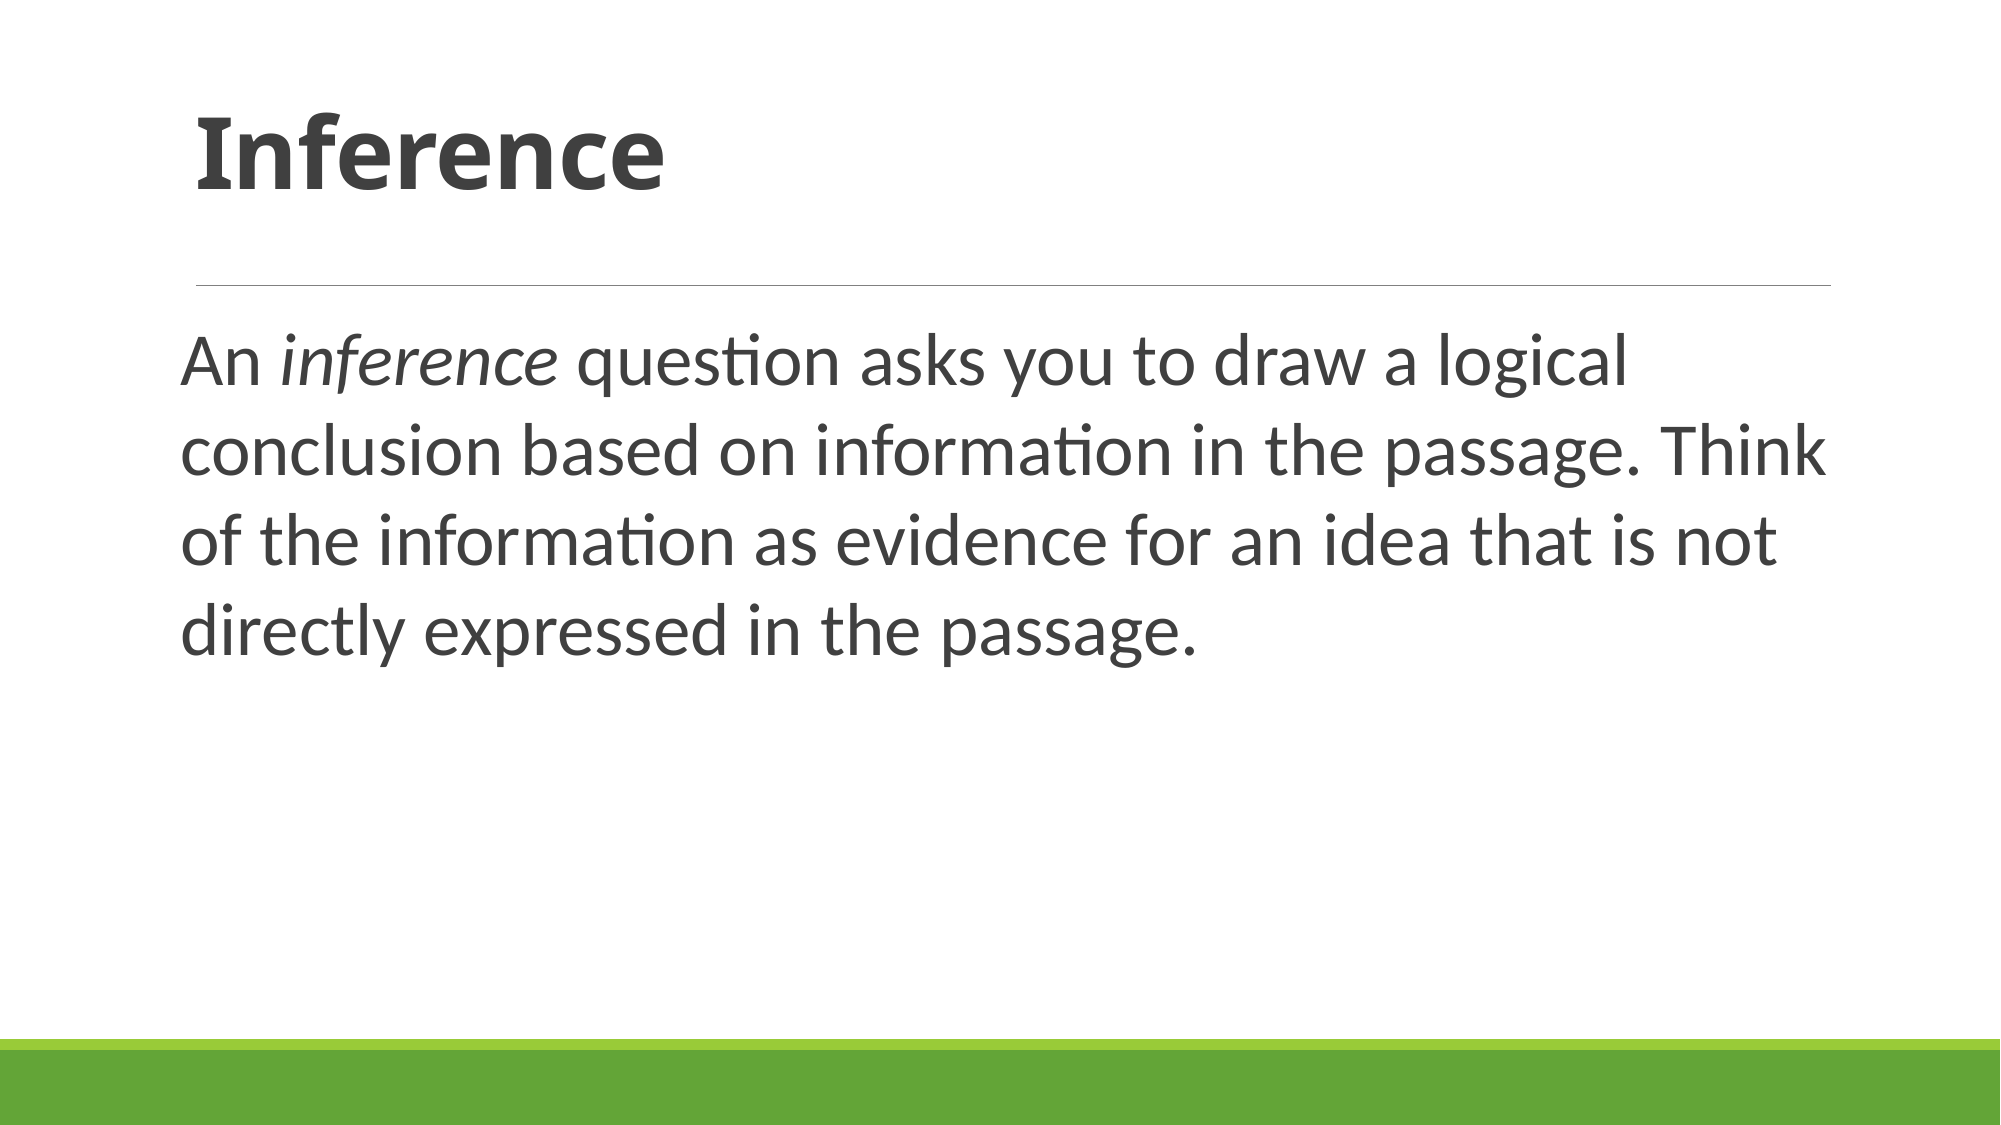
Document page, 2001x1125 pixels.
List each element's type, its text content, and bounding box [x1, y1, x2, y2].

title Inference [180, 47, 1830, 218]
list An inference question asks you to draw a logical conclusion based on information in the passage. Think of the information as evidence for an idea that is not directly expressed in the passage. [180, 302, 1830, 963]
